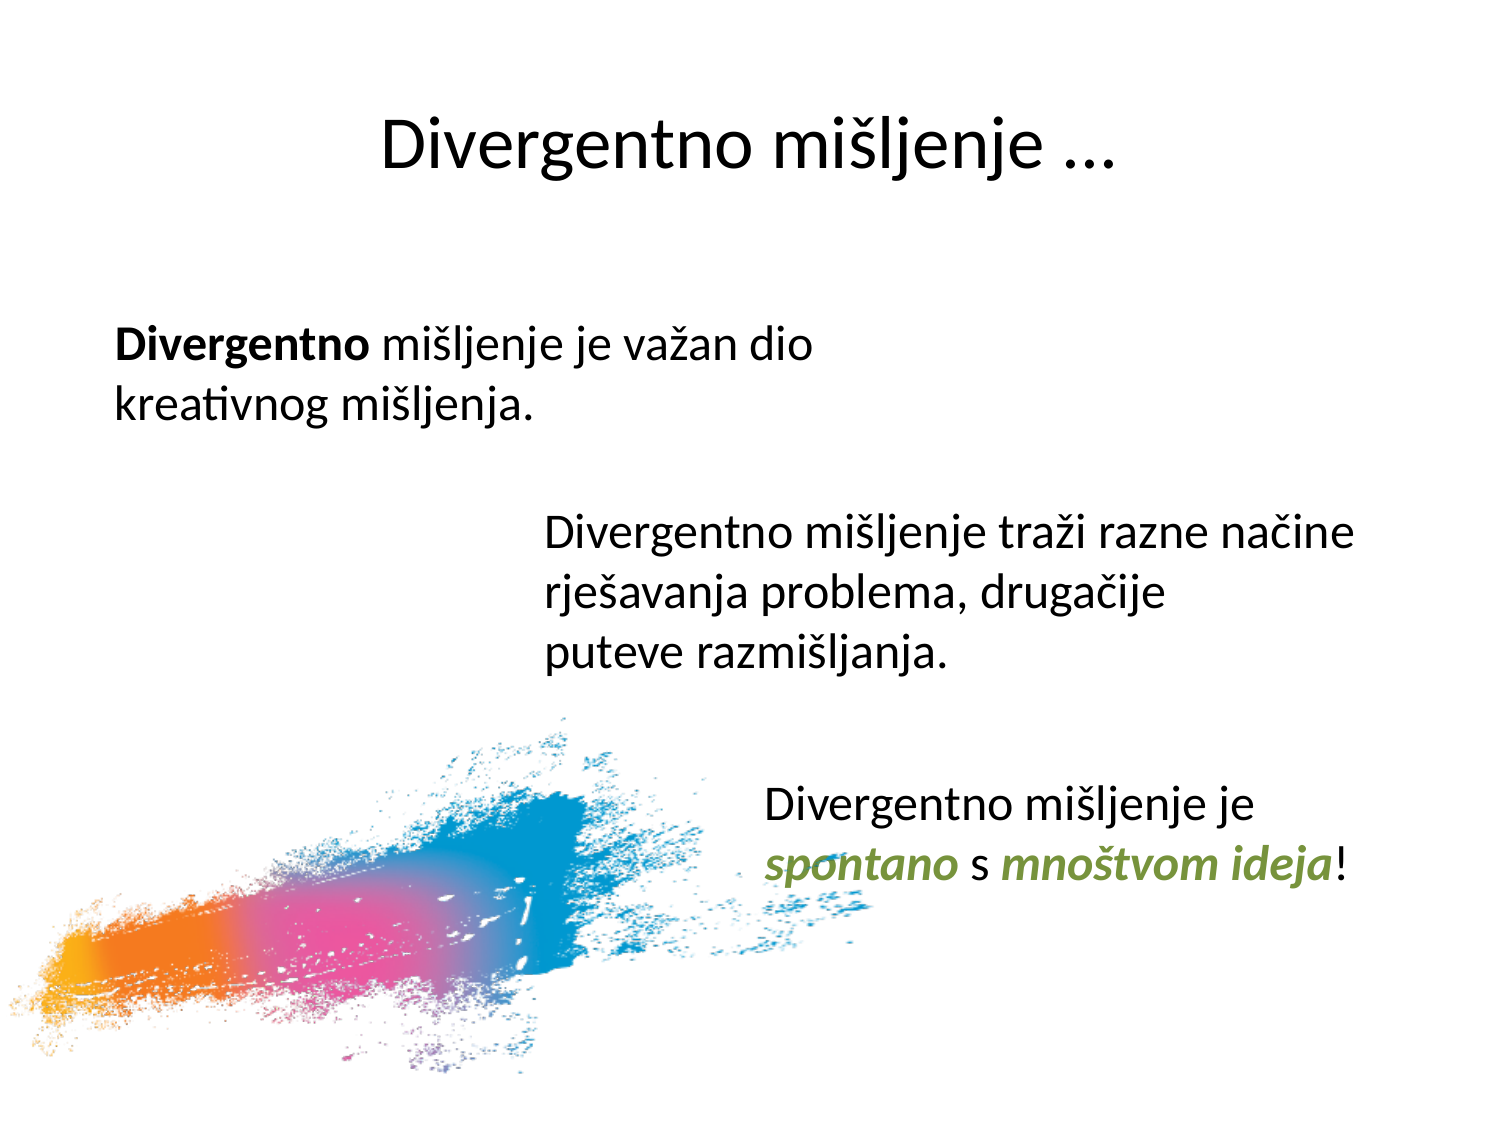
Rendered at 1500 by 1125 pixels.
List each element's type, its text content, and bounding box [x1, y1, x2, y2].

text_box Divergentno mišljenje je važan dio kreativnog mišljenja. [100, 302, 851, 438]
text_box Divergentno mišljenje traži razne načine rješavanja problema, drugačije puteve razmišljanja. [529, 491, 1382, 687]
text_box Divergentno mišljenje je spontano s mnoštvom ideja! [891, 763, 1420, 898]
title Divergentno mišljenje ... [75, 45, 1425, 233]
picture [0, 703, 888, 1105]
